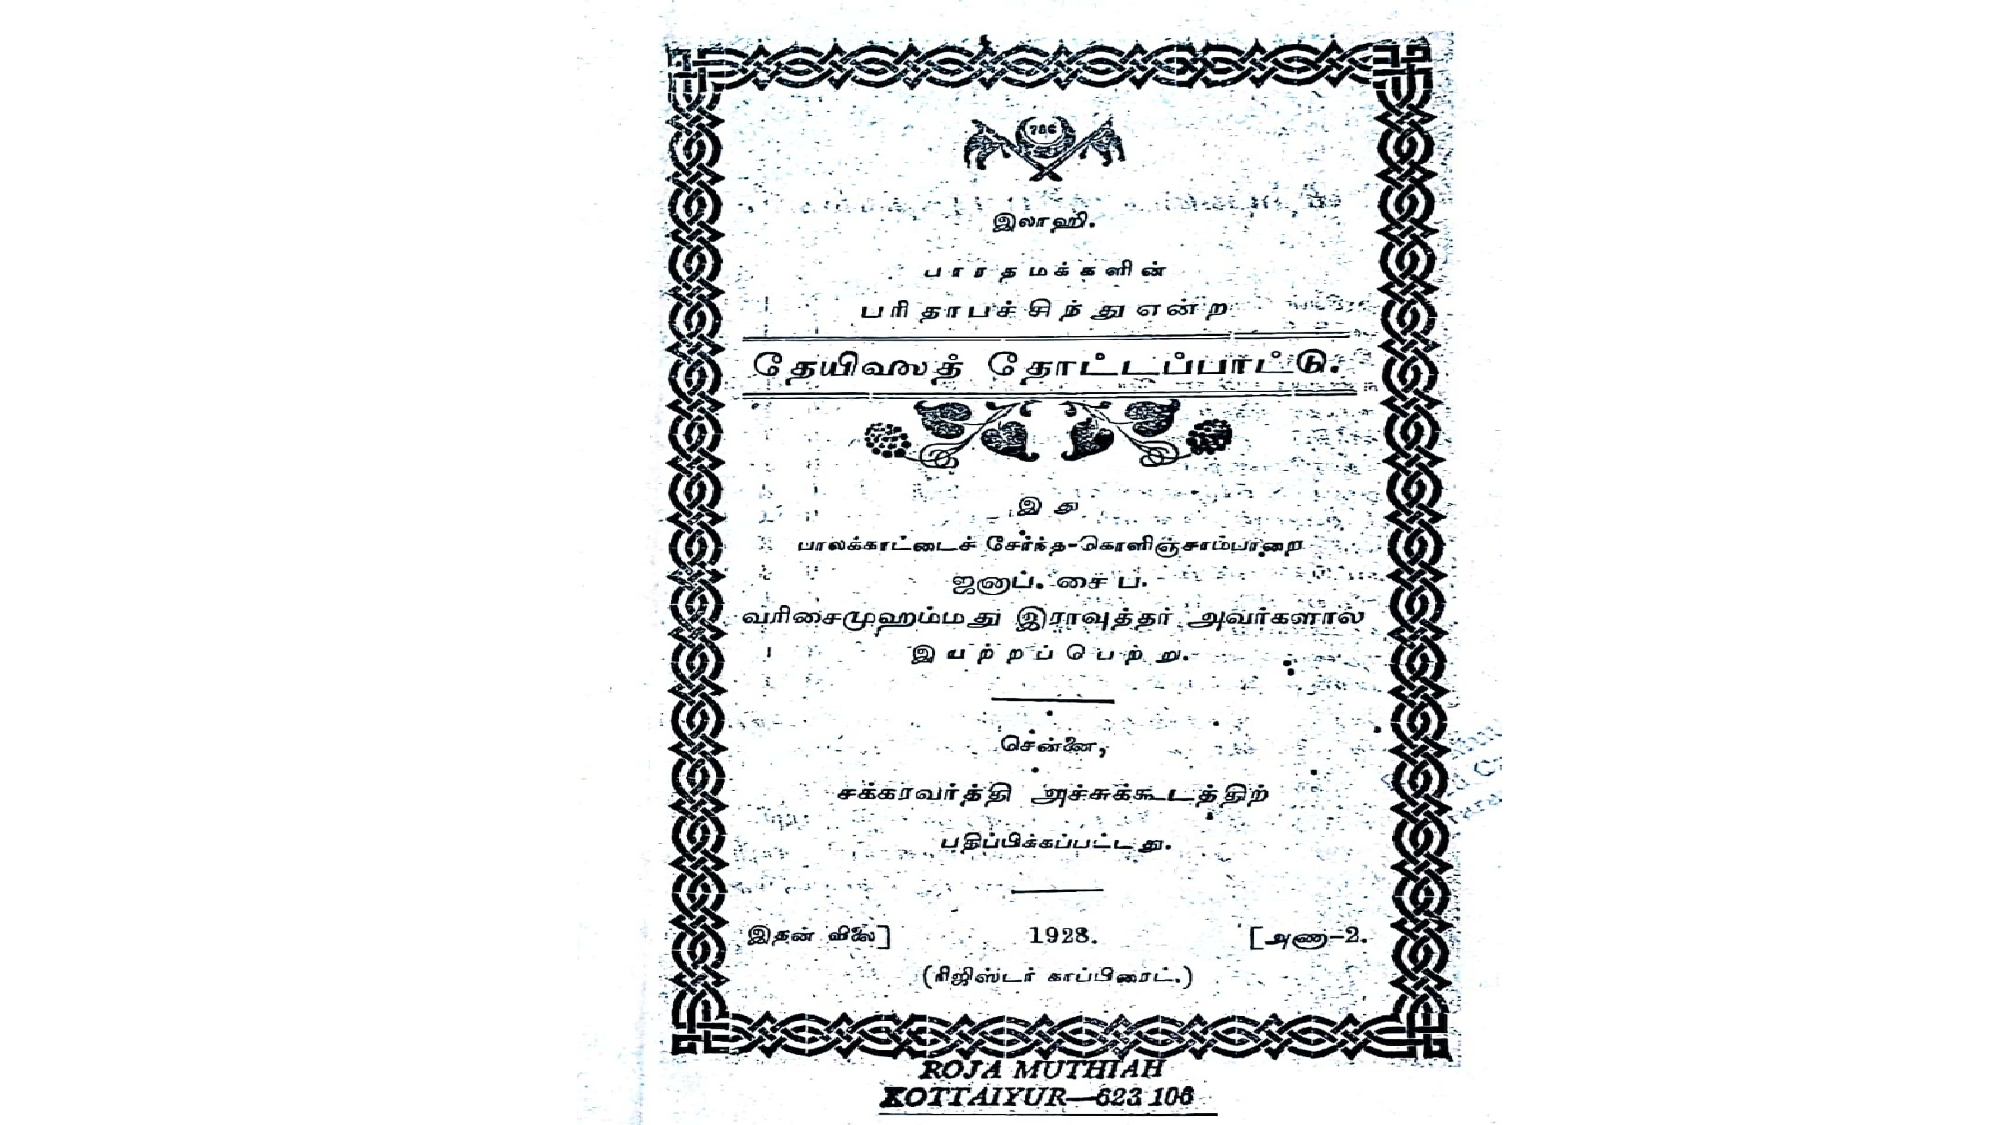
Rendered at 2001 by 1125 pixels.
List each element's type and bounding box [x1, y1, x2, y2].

picture [577, 0, 1502, 1125]
